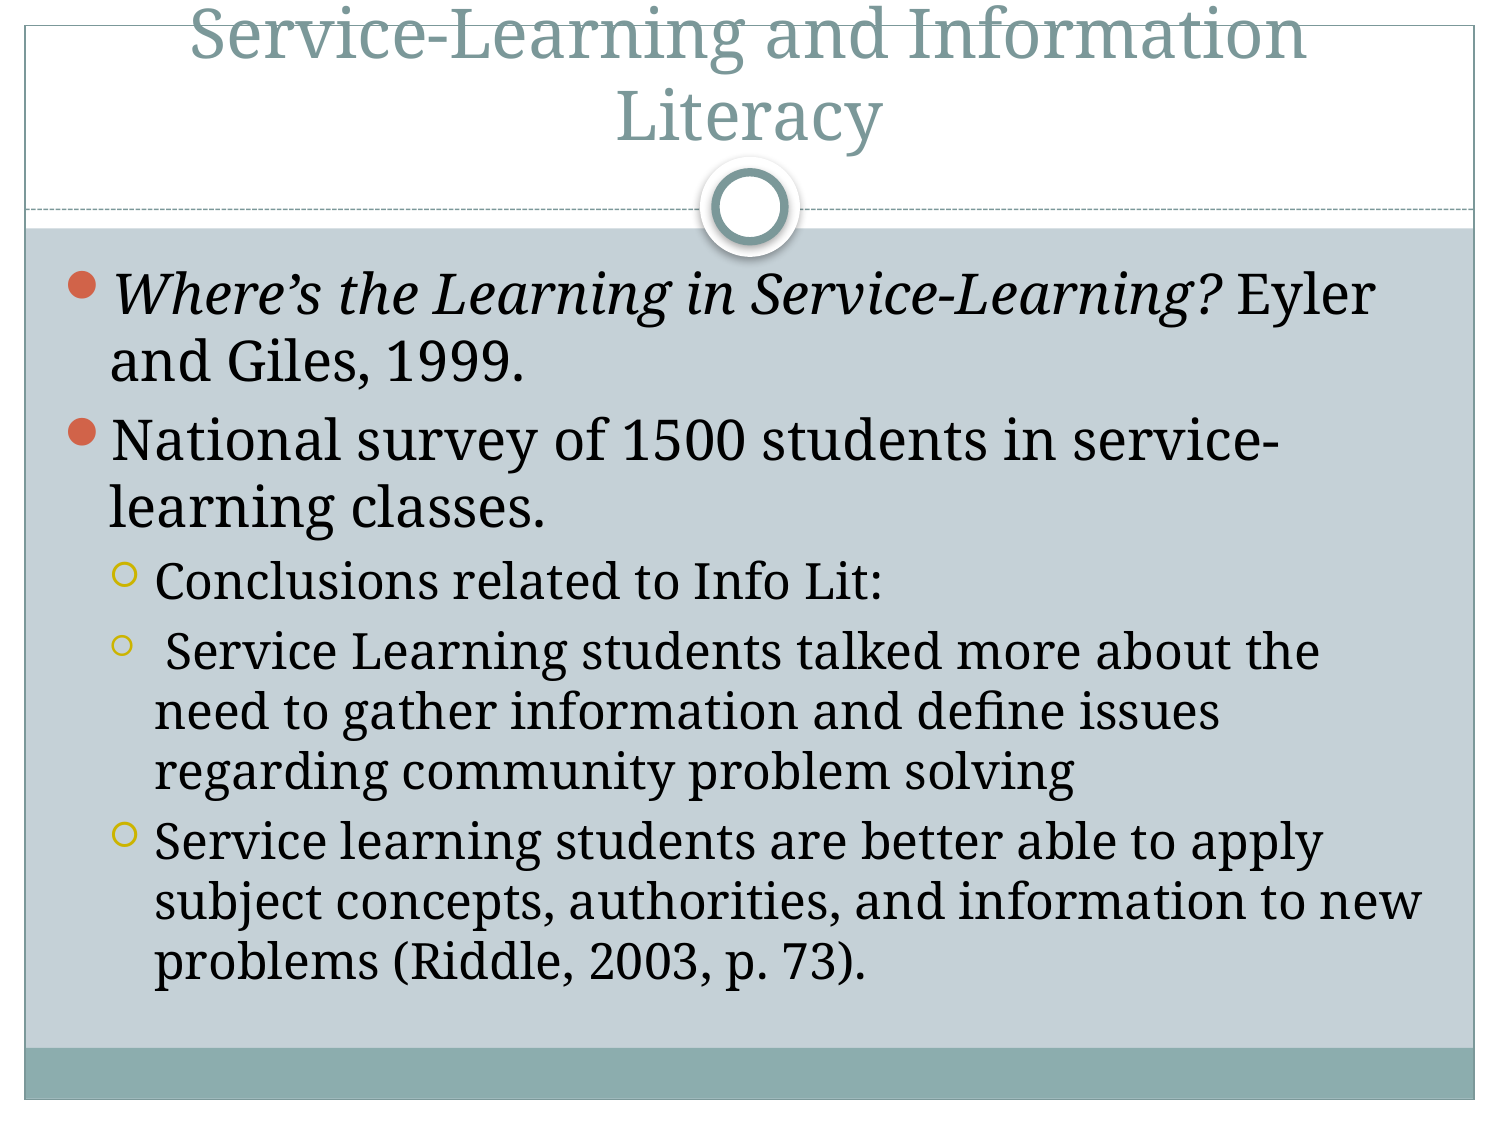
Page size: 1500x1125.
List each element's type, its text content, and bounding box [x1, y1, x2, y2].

list Where’s the Learning in Service-Learning? Eyler and Giles, 1999. National survey of 1500 students in service-learning classes. Conclusions related to Info Lit: Service Learning students talked more about the need to gather information and define issues regarding community problem solving Service learning students are better able to apply subject concepts, authorities, and information to new problems (Riddle, 2003, p. 73). [49, 250, 1445, 1050]
title Service-Learning and Information Literacy [49, 37, 1450, 162]
